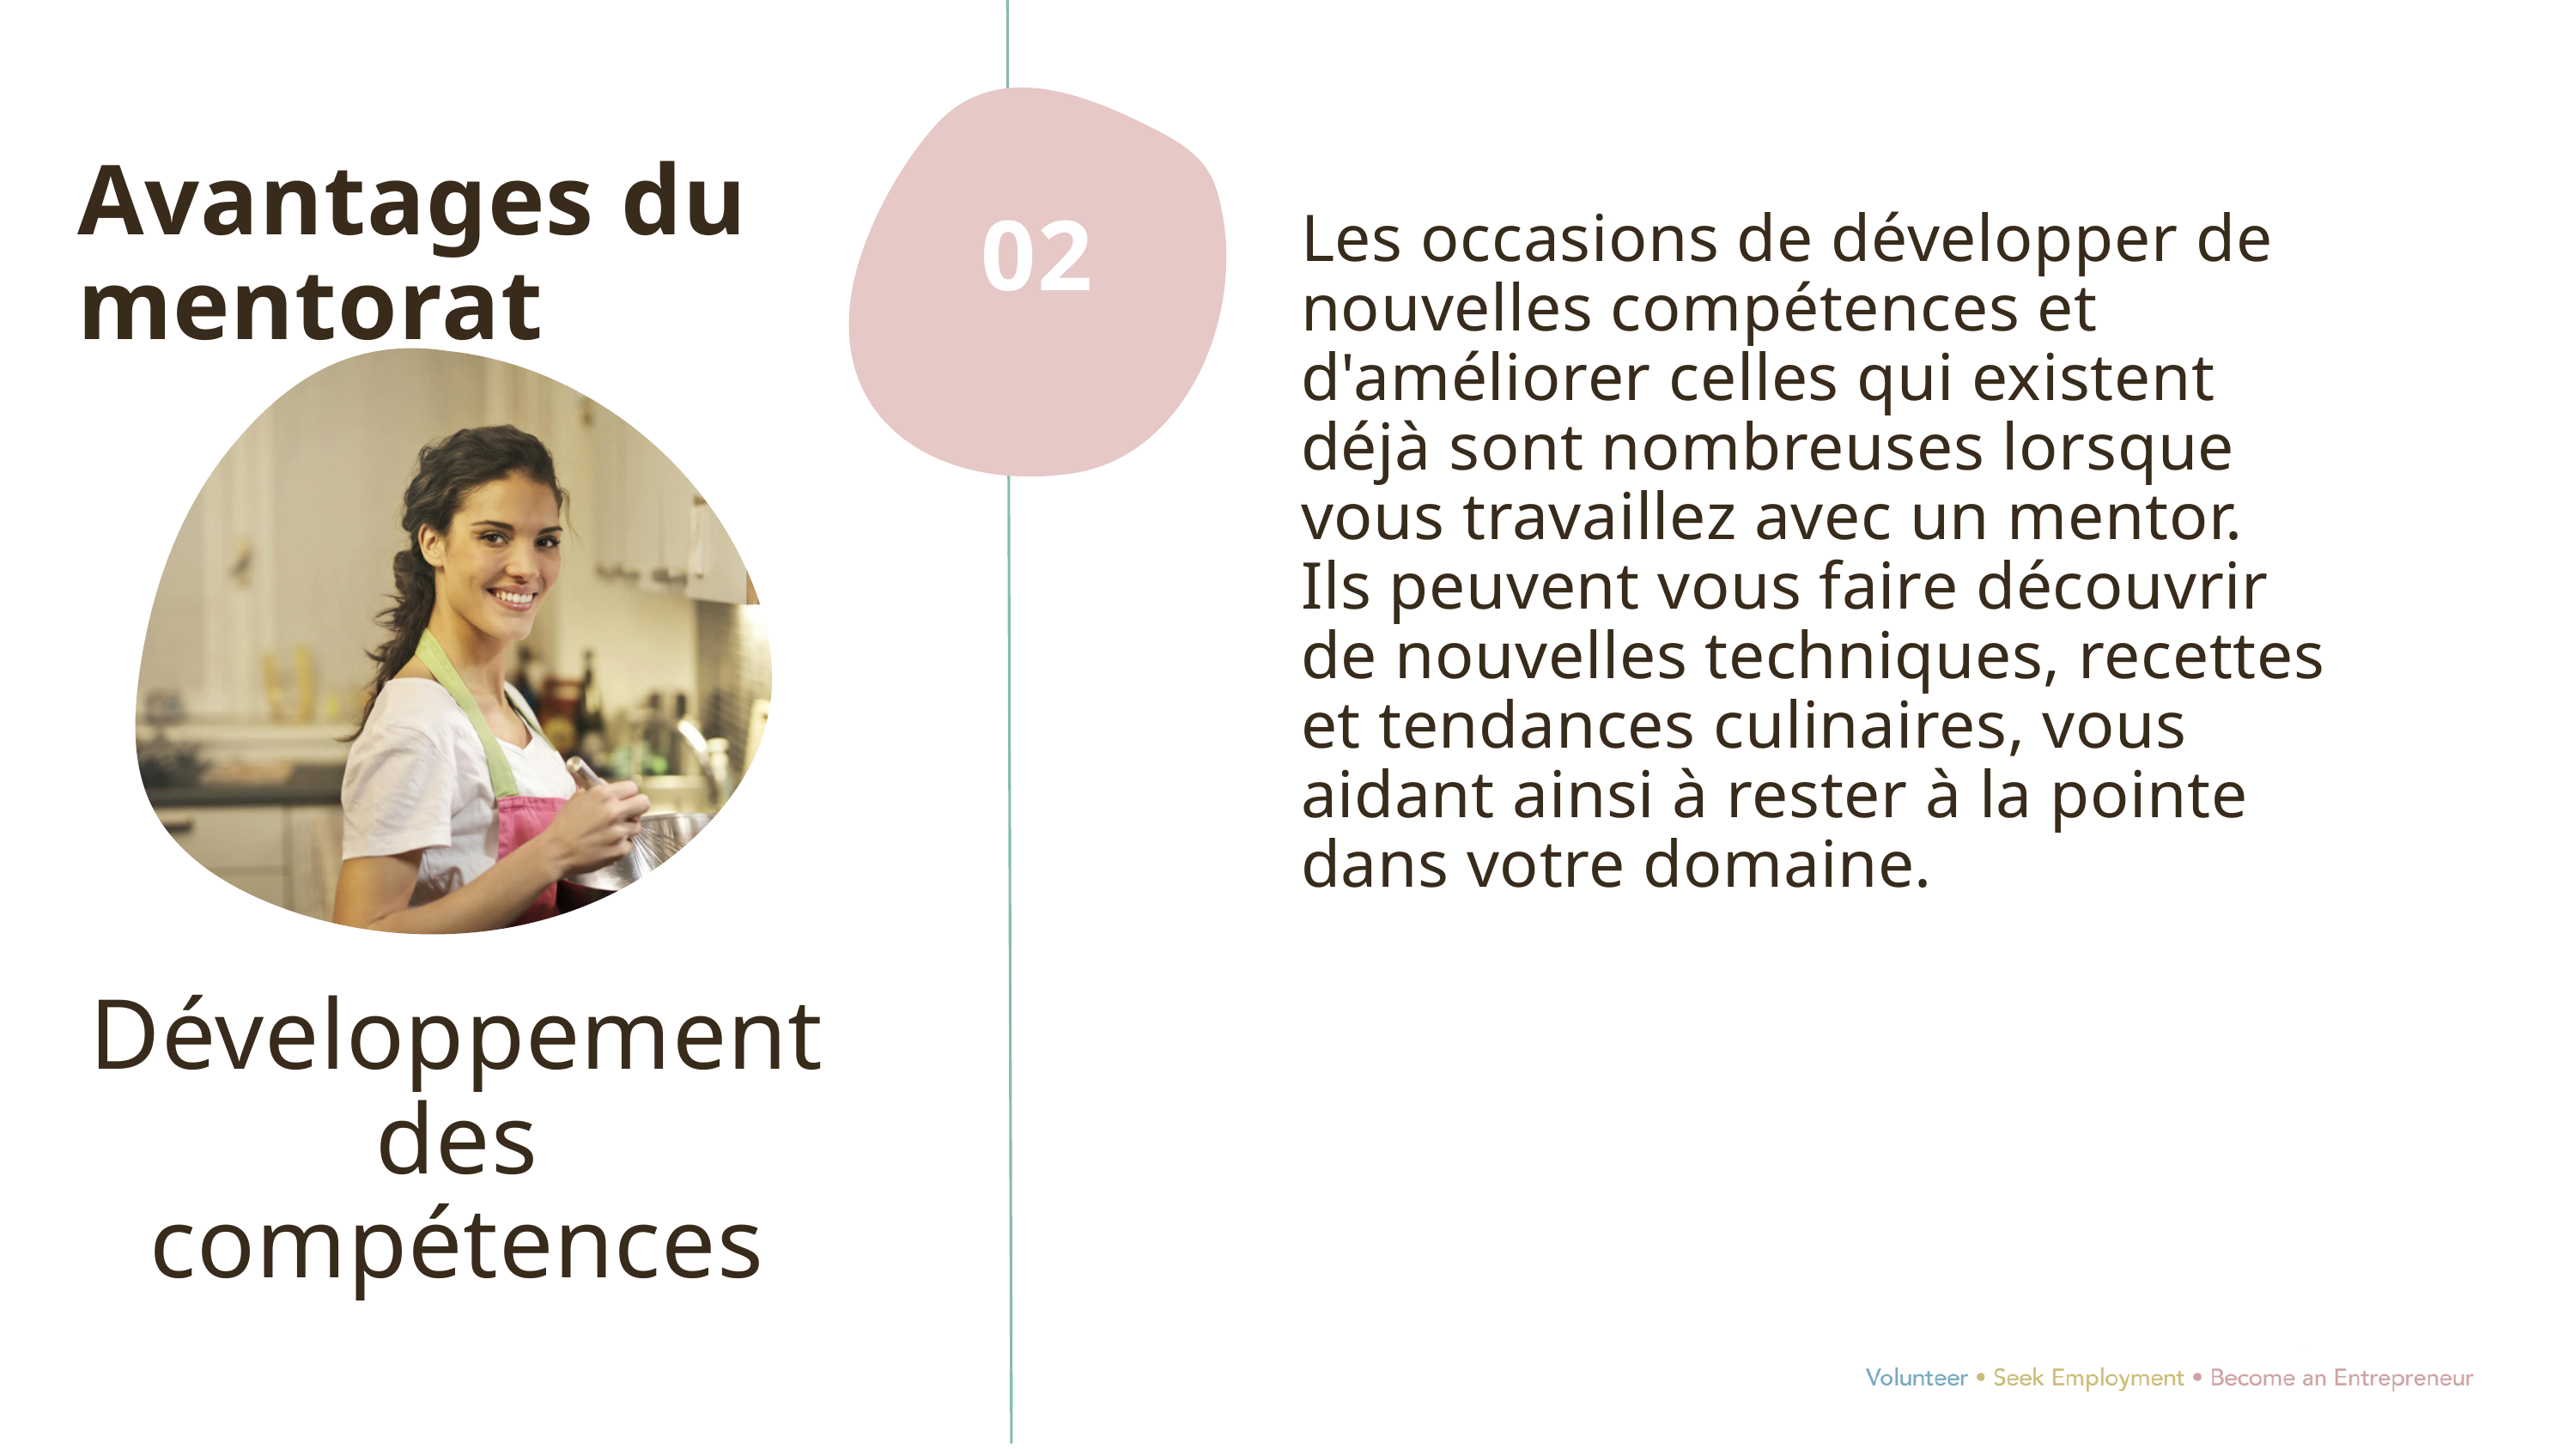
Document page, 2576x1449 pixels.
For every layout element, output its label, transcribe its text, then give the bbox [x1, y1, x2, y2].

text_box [133, 366, 782, 990]
text_box Avantages du mentorat Développement des compétences [76, 149, 838, 1298]
text_box Les occasions de développer de nouvelles compétences et d'améliorer celles qui existent déjà sont nombreuses lorsque vous travaillez avec un mentor. Ils peuvent vous faire découvrir de nouvelles techniques, recettes et tendances culinaires, vous aidant ainsi à rester à la pointe dans votre domaine. [1300, 204, 2360, 1040]
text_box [848, 87, 1227, 477]
picture [330, 348, 518, 366]
text_box [1827, 1347, 2538, 1421]
